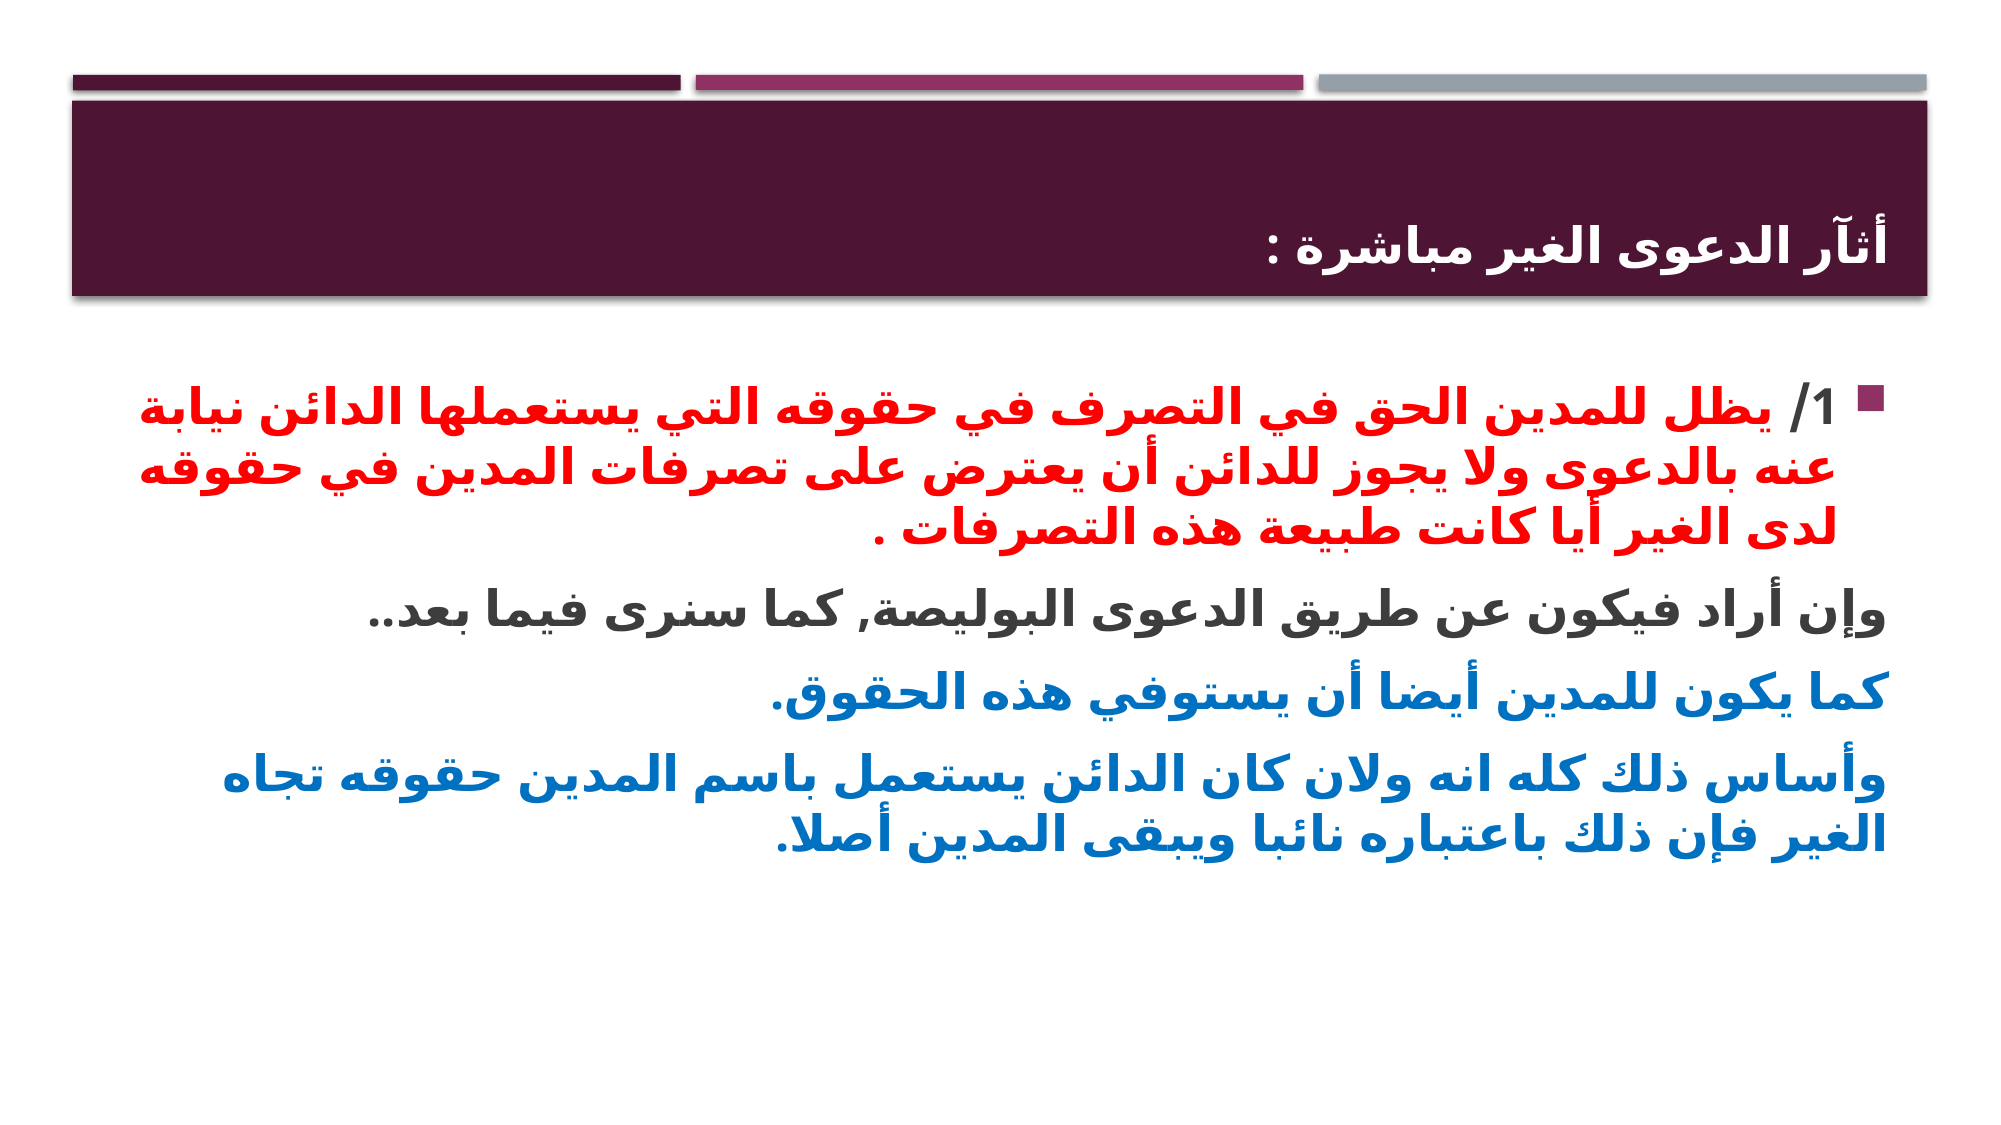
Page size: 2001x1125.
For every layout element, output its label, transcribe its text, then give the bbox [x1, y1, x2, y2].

list 1/ يظل للمدين الحق في التصرف في حقوقه التي يستعملها الدائن نيابة عنه بالدعوى ولا يجوز للدائن أن يعترض على تصرفات المدين في حقوقه لدى الغير أيا كانت طبيعة هذه التصرفات . وإن أراد فيكون عن طريق الدعوى البوليصة, كما سنرى فيما بعد.. كما يكون للمدين أيضا أن يستوفي هذه الحقوق. وأساس ذلك كله انه ولان كان الدائن يستعمل باسم المدين حقوقه تجاه الغير فإن ذلك باعتباره نائبا ويبقى المدين أصلا. [95, 357, 1905, 962]
title أثآر الدعوى الغير مباشرة : [95, 115, 1905, 282]
